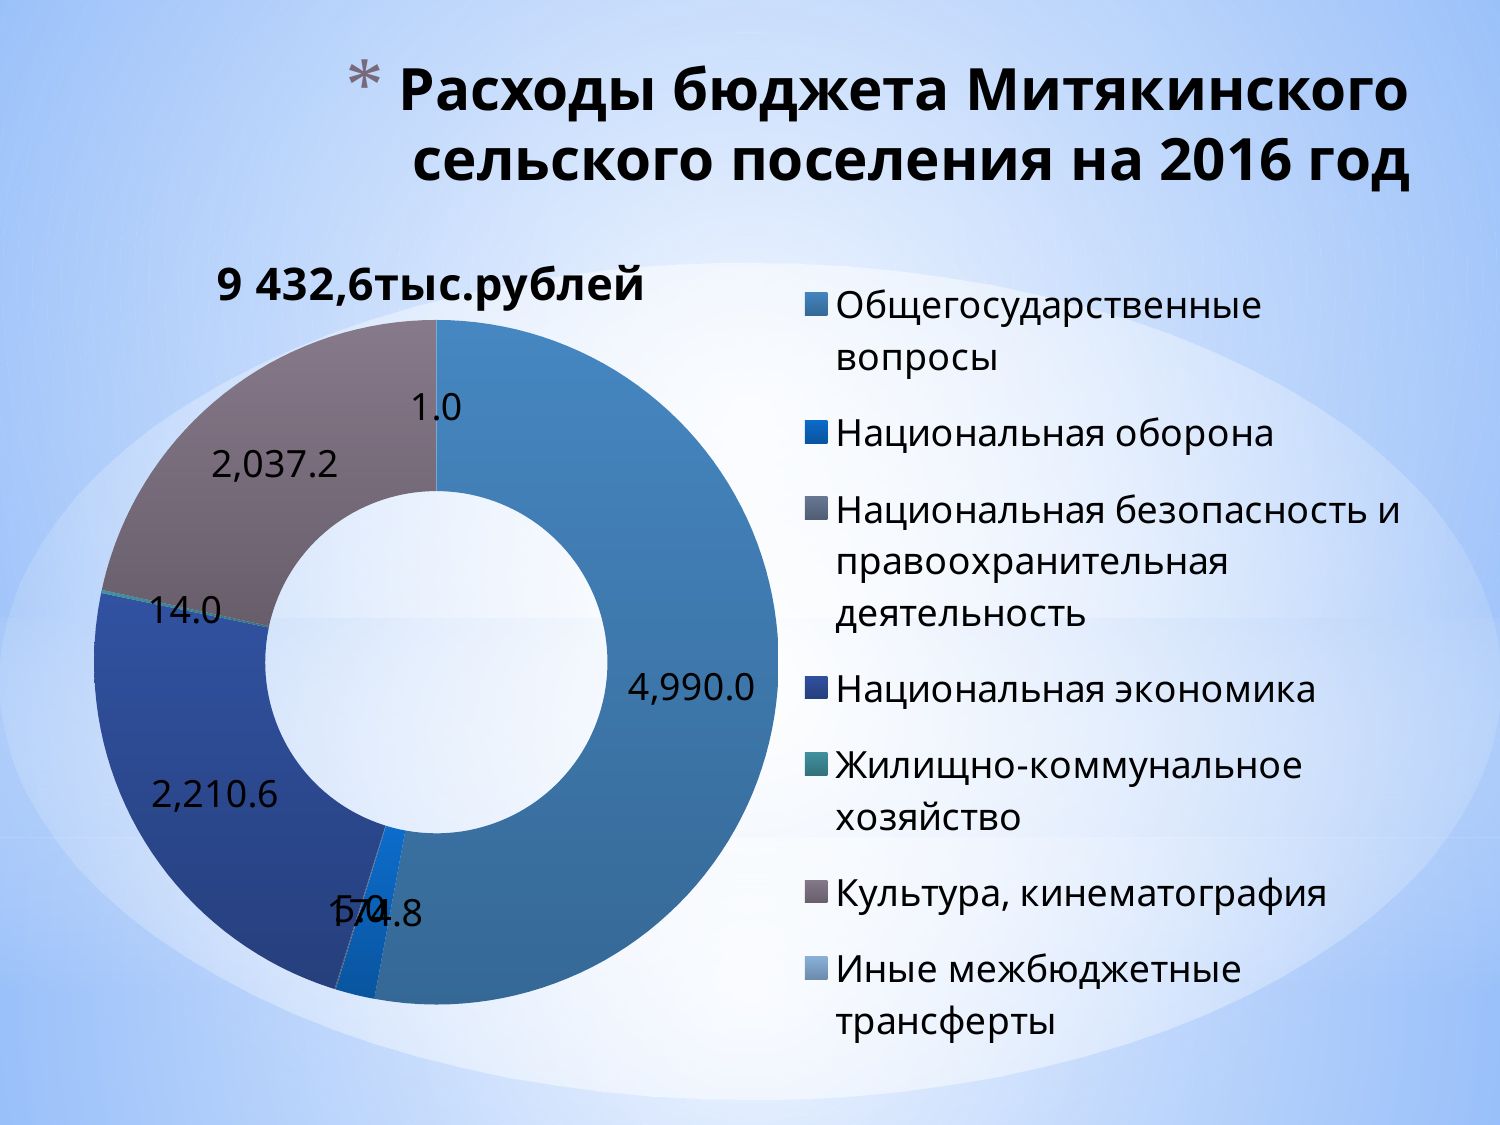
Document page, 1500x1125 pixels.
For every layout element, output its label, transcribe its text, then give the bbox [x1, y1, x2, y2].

chart [74, 231, 1426, 1083]
title Расходы бюджета Митякинского сельского поселения на 2016 год [75, 45, 1425, 185]
